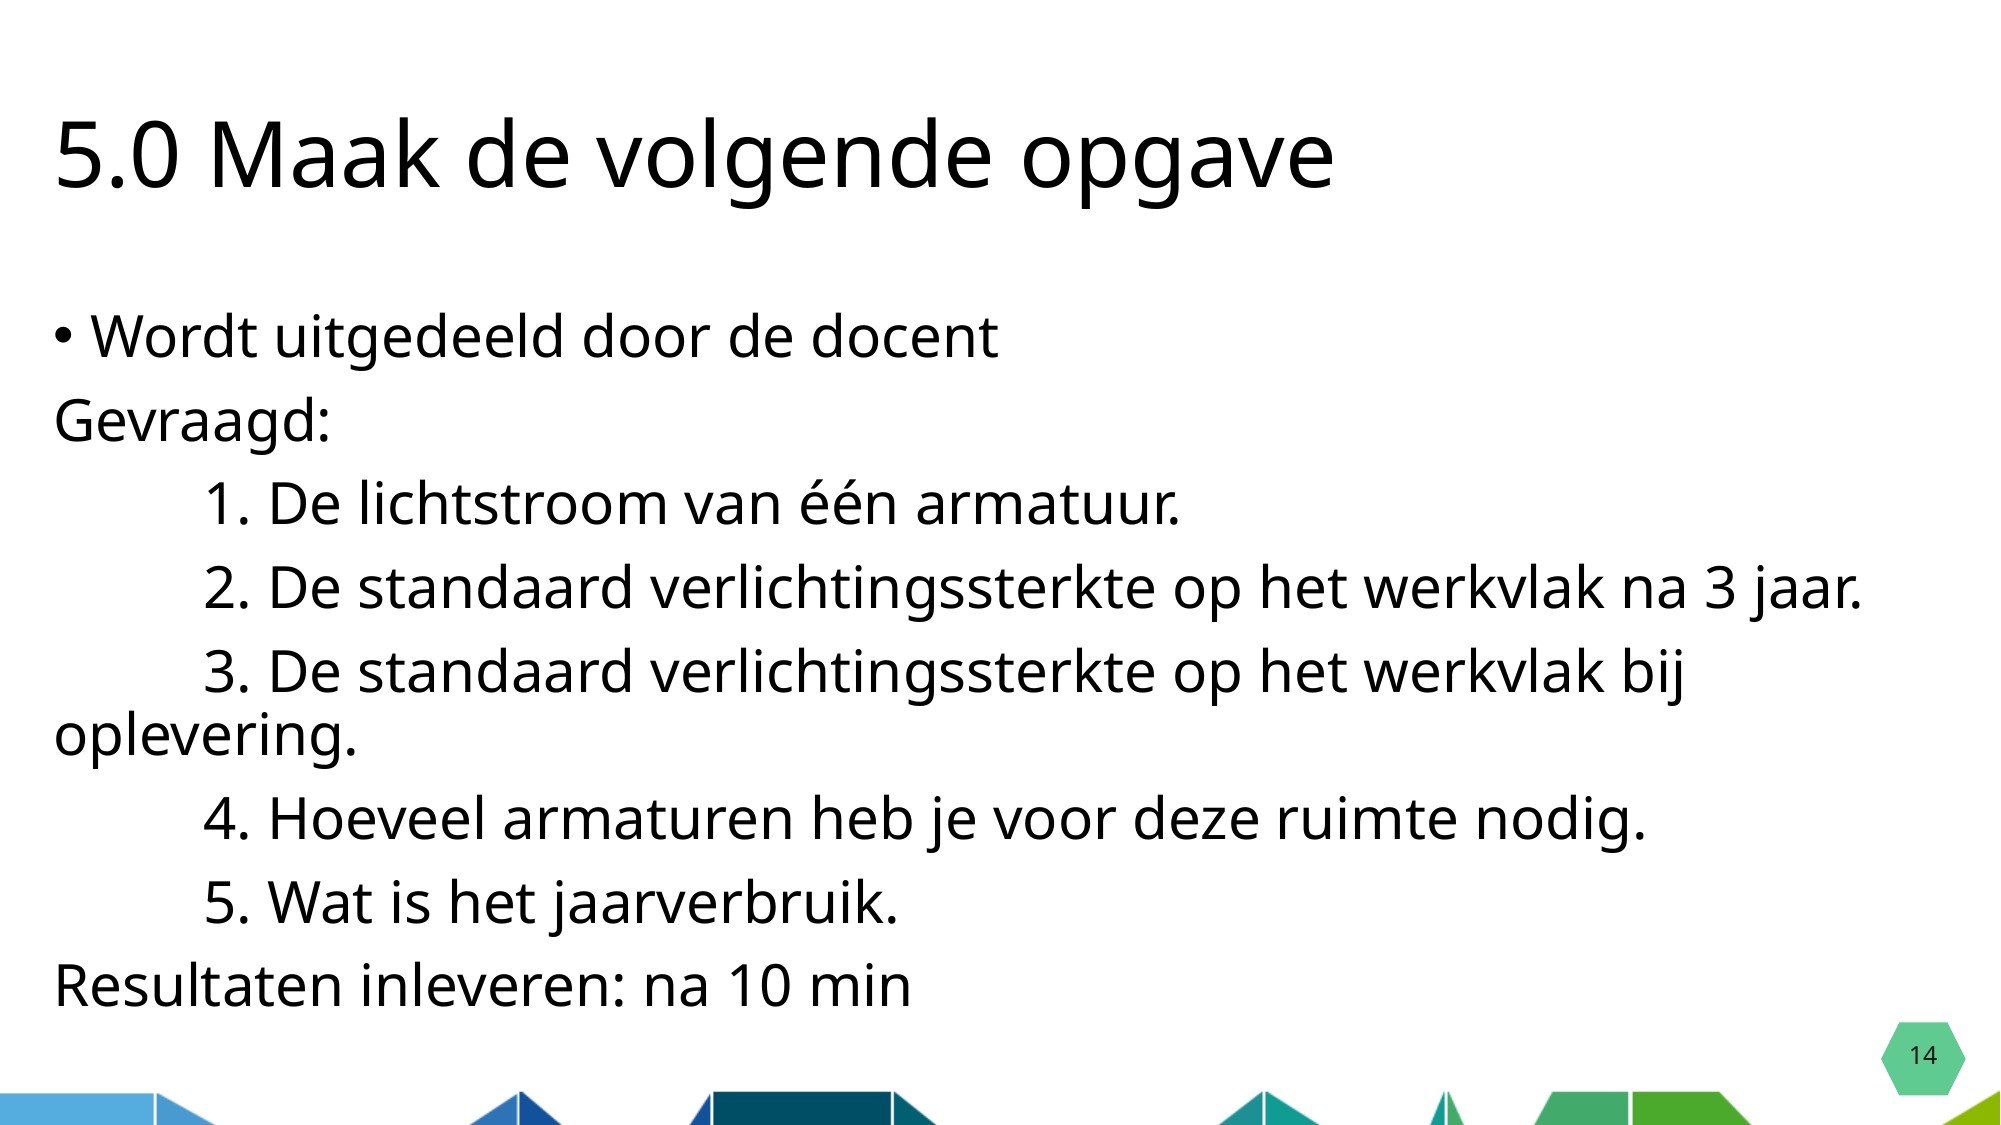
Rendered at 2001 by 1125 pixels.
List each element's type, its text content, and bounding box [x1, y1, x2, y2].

slide_number 14 [1884, 1026, 1962, 1087]
list Wordt uitgedeeld door de docent Gevraagd: 1. De lichtstroom van één armatuur. 2. De standaard verlichtingssterkte op het werkvlak na 3 jaar. 3. De standaard verlichtingssterkte op het werkvlak bij oplevering. 4. Hoeveel armaturen heb je voor deze ruimte nodig. 5. Wat is het jaarverbruik. Resultaten inleveren: na 10 min [38, 299, 1962, 1014]
picture [0, 1086, 2000, 1125]
title 5.0 Maak de volgende opgave [38, 38, 1962, 278]
